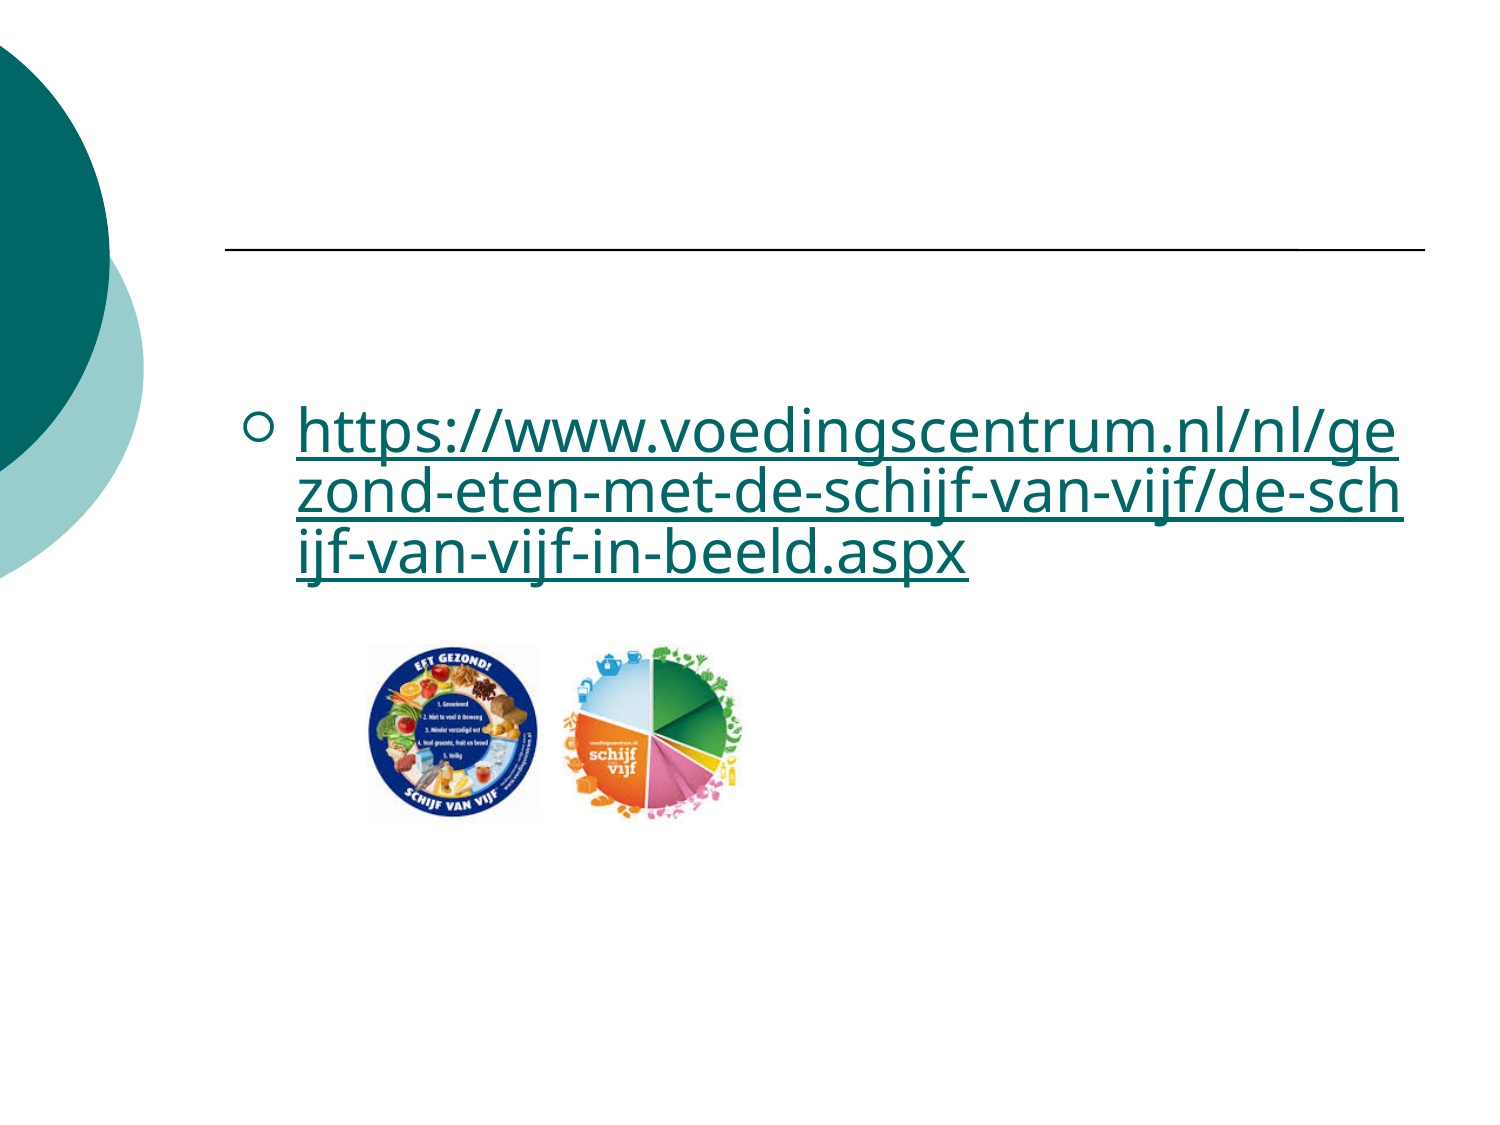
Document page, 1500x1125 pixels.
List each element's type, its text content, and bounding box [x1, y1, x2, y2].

picture [366, 644, 750, 826]
list https://www.voedingscentrum.nl/nl/gezond-eten-met-de-schijf-van-vijf/de-schijf-van-vijf-in-beeld.aspx [224, 299, 1425, 975]
